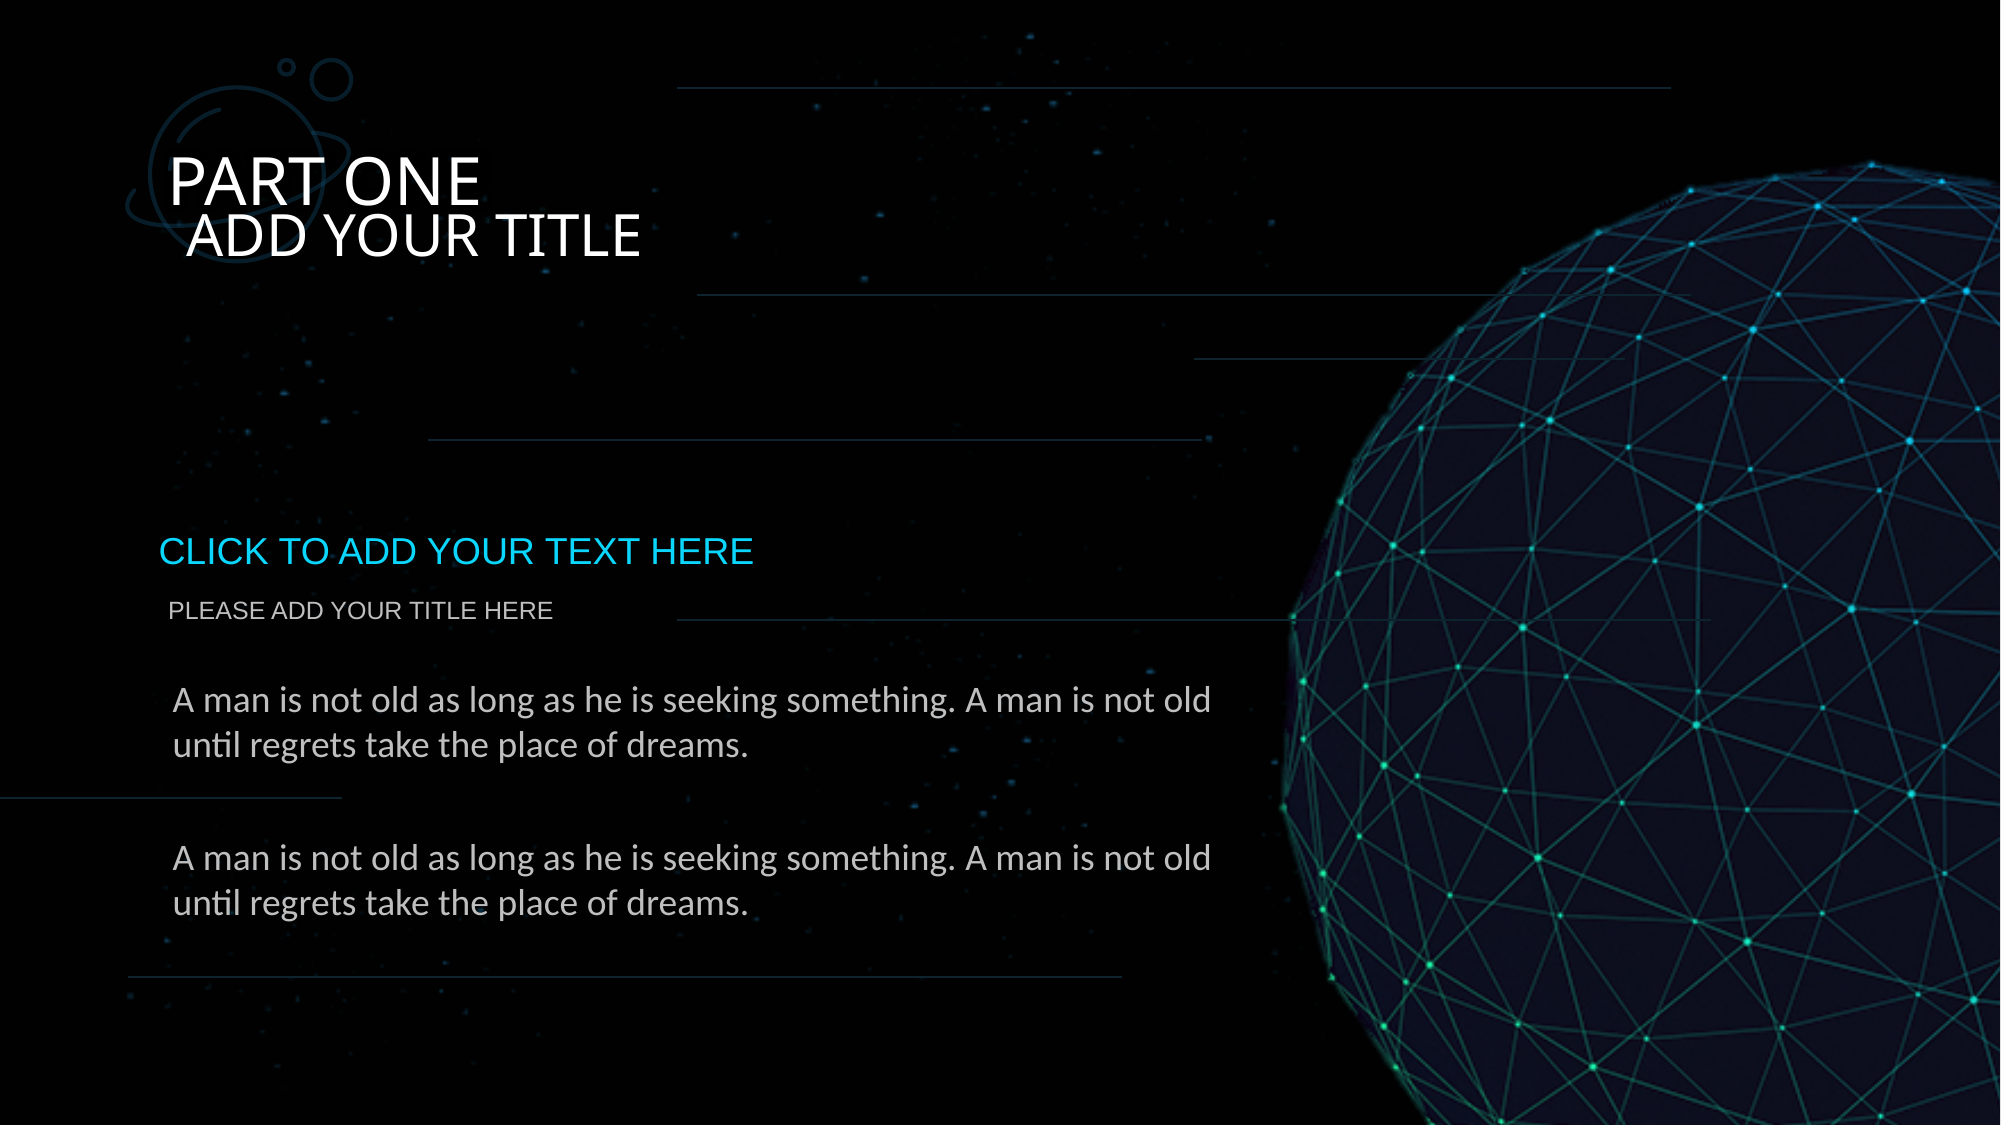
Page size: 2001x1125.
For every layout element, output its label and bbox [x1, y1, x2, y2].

text_box [126, 59, 626, 277]
picture [0, 0, 2001, 1125]
text_box [140, 519, 1271, 932]
